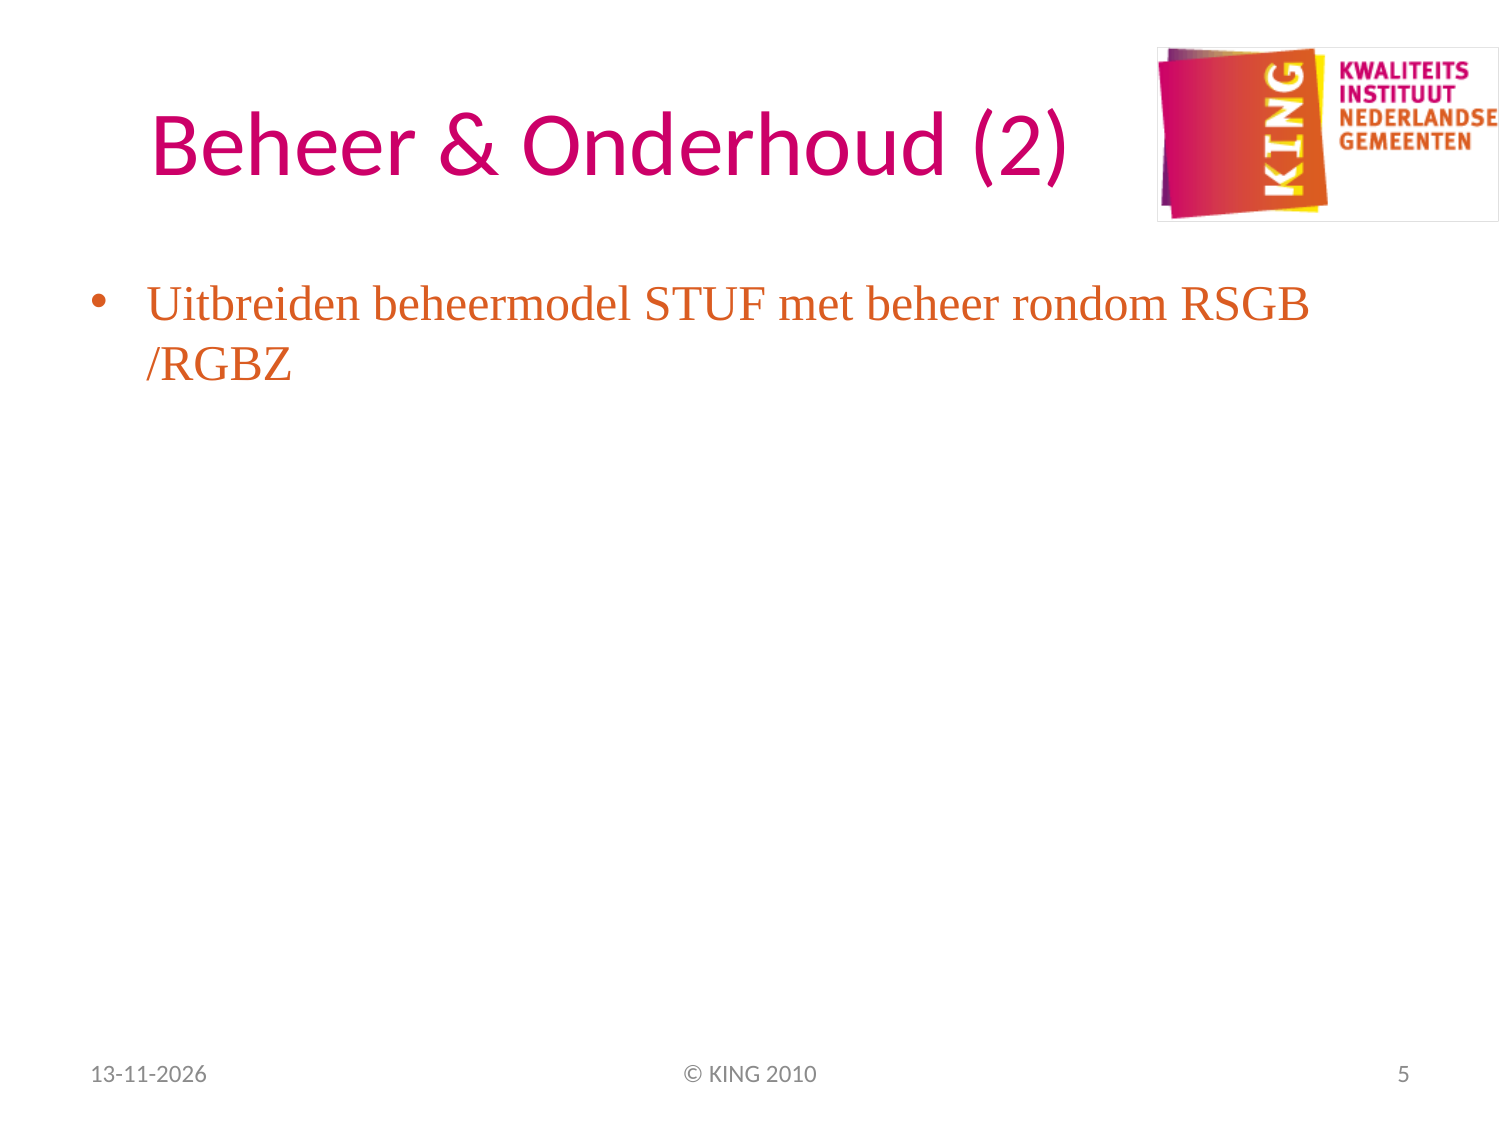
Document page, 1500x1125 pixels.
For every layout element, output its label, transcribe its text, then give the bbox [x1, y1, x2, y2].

list Uitbreiden beheermodel STUF met beheer rondom RSGB /RGBZ [75, 262, 1425, 1005]
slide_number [75, 1042, 425, 1103]
footer © KING 2010 [512, 1042, 988, 1103]
title Beheer & Onderhoud (2) [75, 45, 1149, 233]
picture [1156, 46, 1500, 223]
slide_number 5 [1074, 1042, 1425, 1103]
